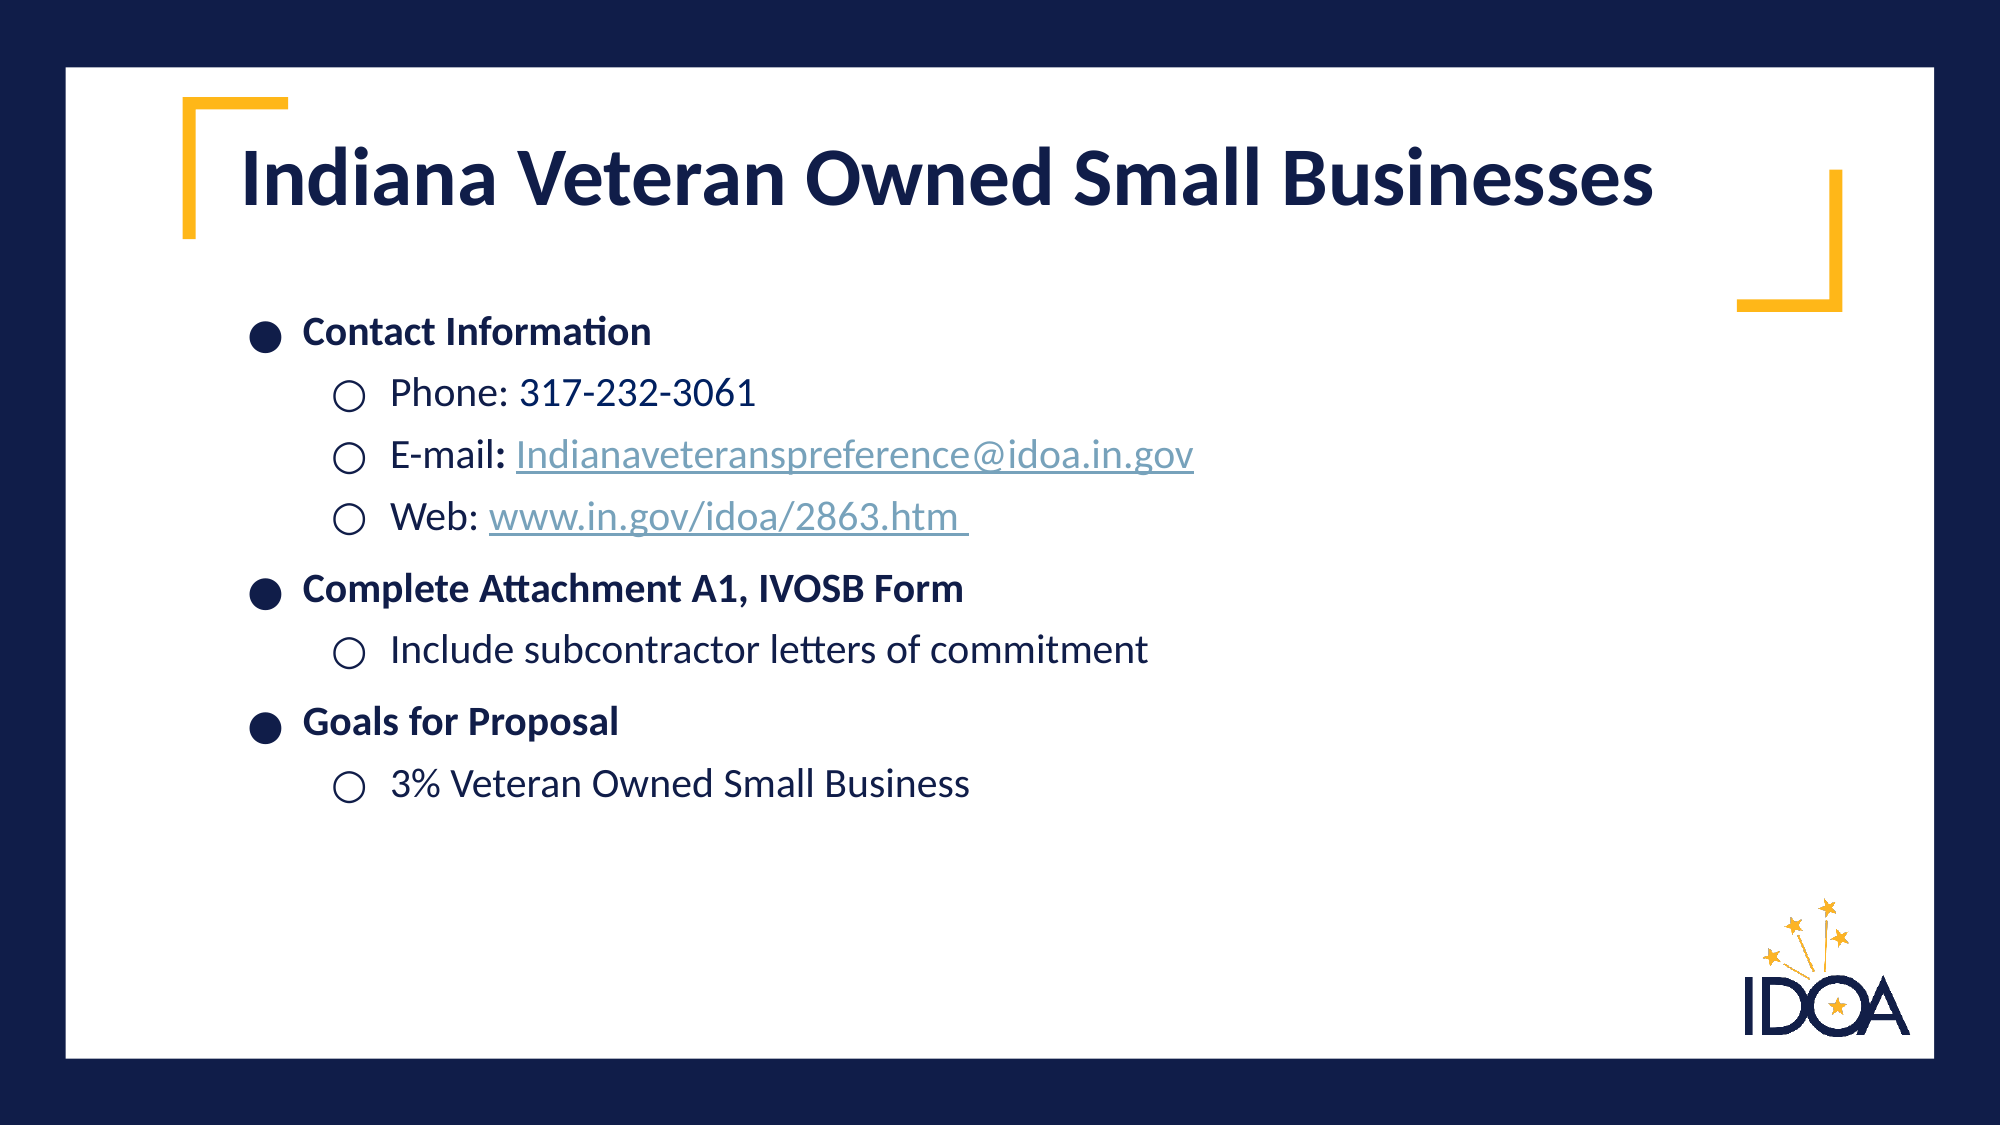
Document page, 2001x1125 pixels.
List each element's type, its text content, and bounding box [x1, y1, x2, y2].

list Contact Information Phone: 317-232-3061 E-mail: Indianaveteranspreference@idoa.in.gov Web: www.in.gov/idoa/2863.htm Complete Attachment A1, IVOSB Form Include subcontractor letters of commitment Goals for Proposal 3% Veteran Owned Small Business [225, 299, 1800, 891]
picture [1702, 857, 1959, 1114]
title Indiana Veteran Owned Small Businesses [225, 126, 1800, 263]
